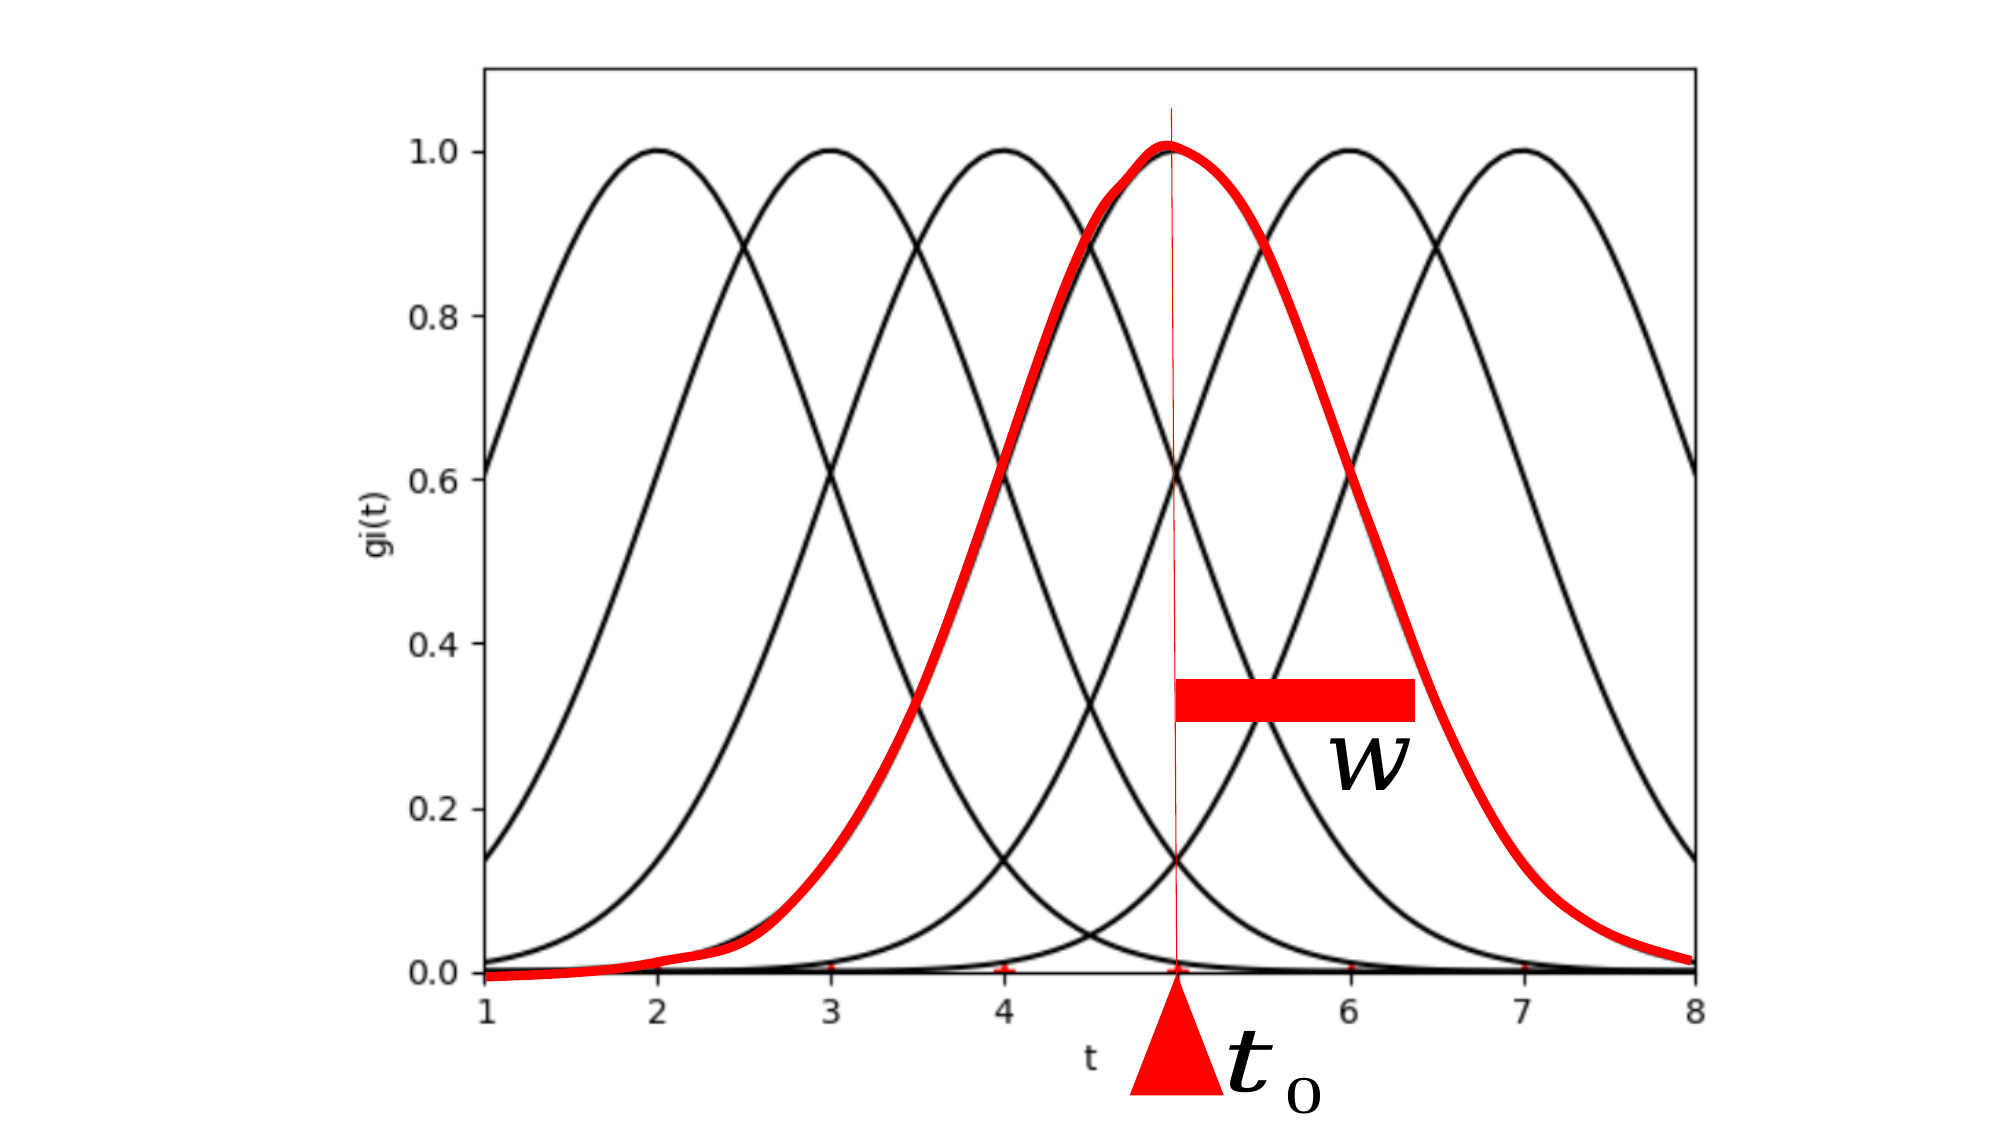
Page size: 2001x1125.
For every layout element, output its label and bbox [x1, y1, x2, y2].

picture [328, 66, 1731, 1097]
text_box [1171, 108, 1177, 977]
